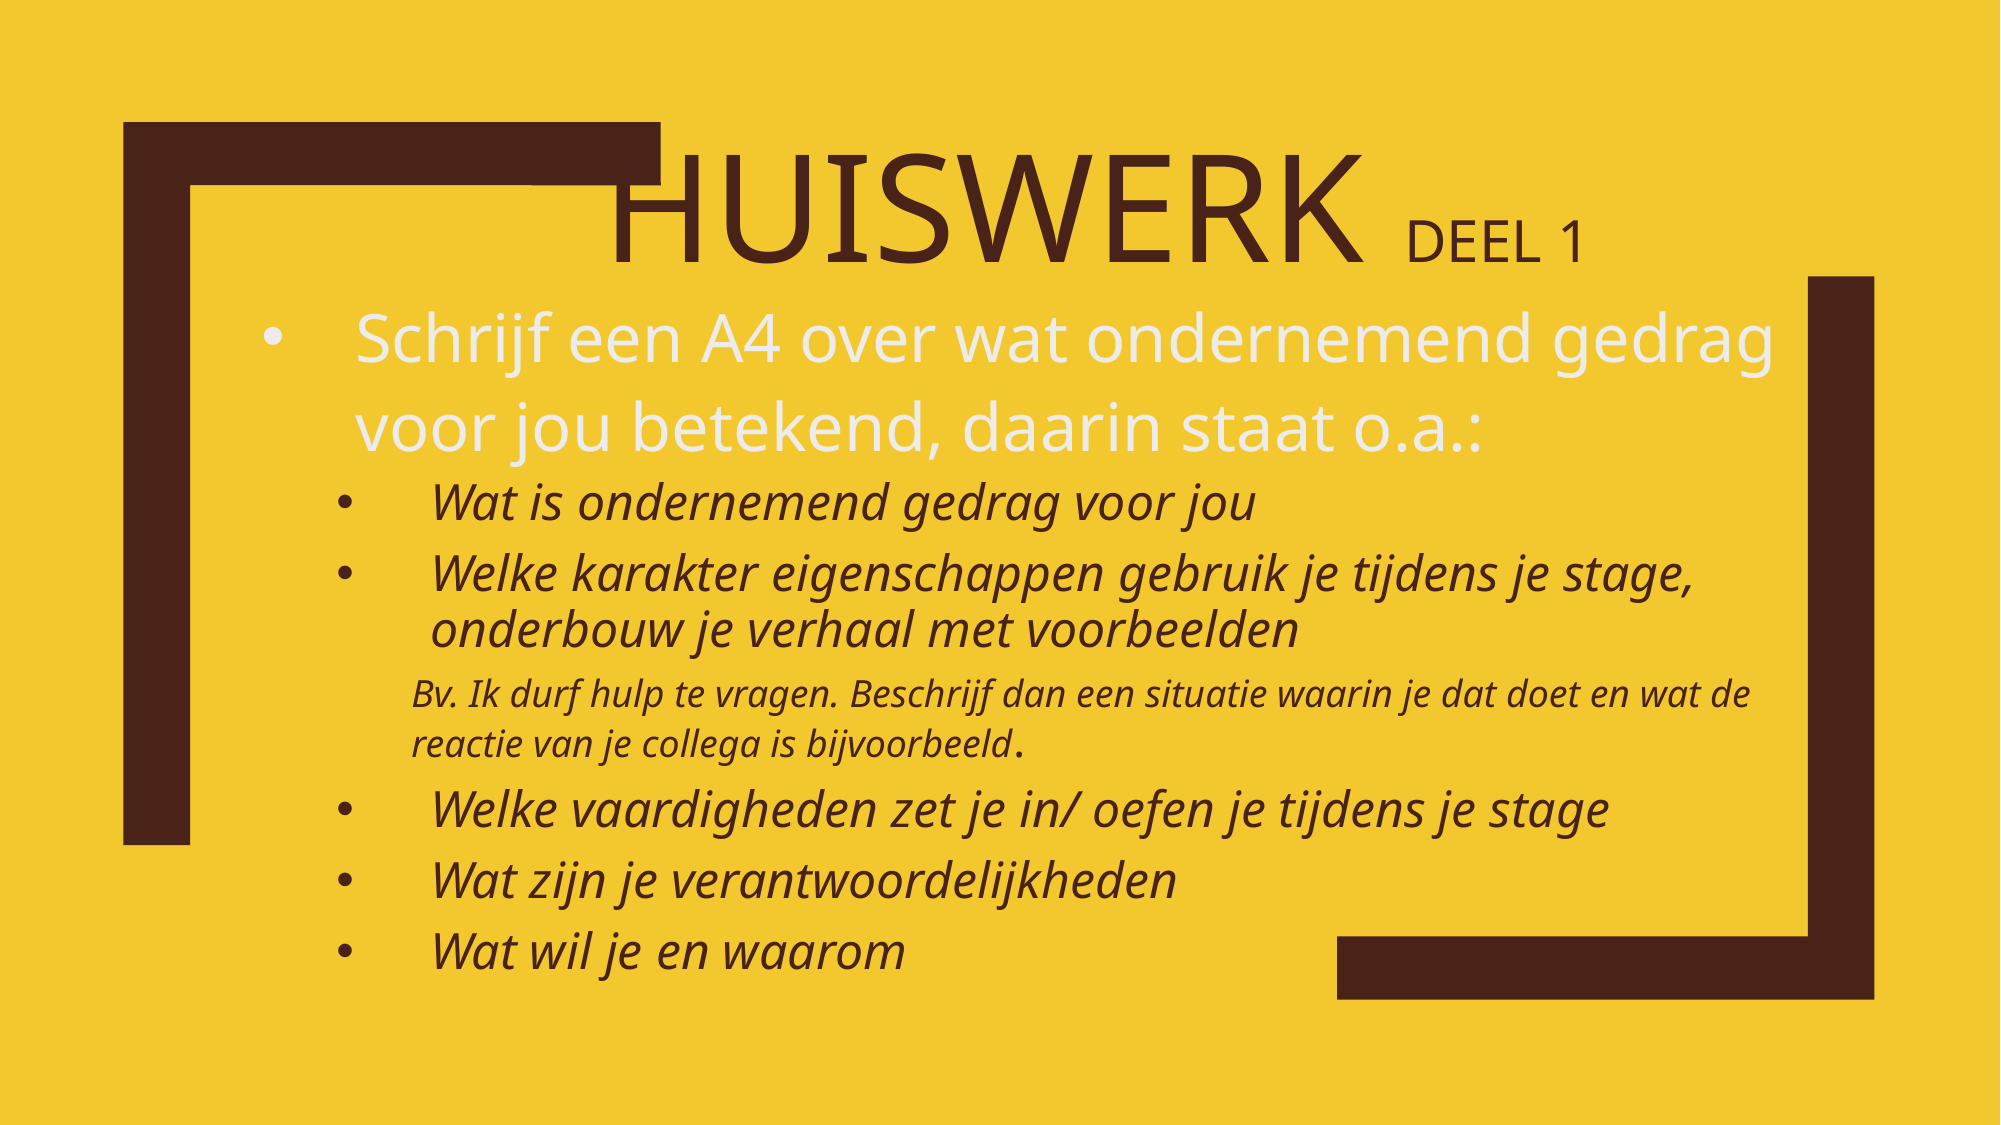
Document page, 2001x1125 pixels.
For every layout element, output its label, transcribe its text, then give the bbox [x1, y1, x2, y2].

title huiswerk deel 1 [422, 102, 1770, 278]
subtitle Schrijf een A4 over wat ondernemend gedrag voor jou betekend, daarin staat o.a.: Wat is ondernemend gedrag voor jou Welke karakter eigenschappen gebruik je tijdens je stage, onderbouw je verhaal met voorbeelden Bv. Ik durf hulp te vragen. Beschrijf dan een situatie waarin je dat doet en wat de reactie van je collega is bijvoorbeeld. Welke vaardigheden zet je in/ oefen je tijdens je stage Wat zijn je verantwoordelijkheden Wat wil je en waarom [246, 278, 1807, 536]
